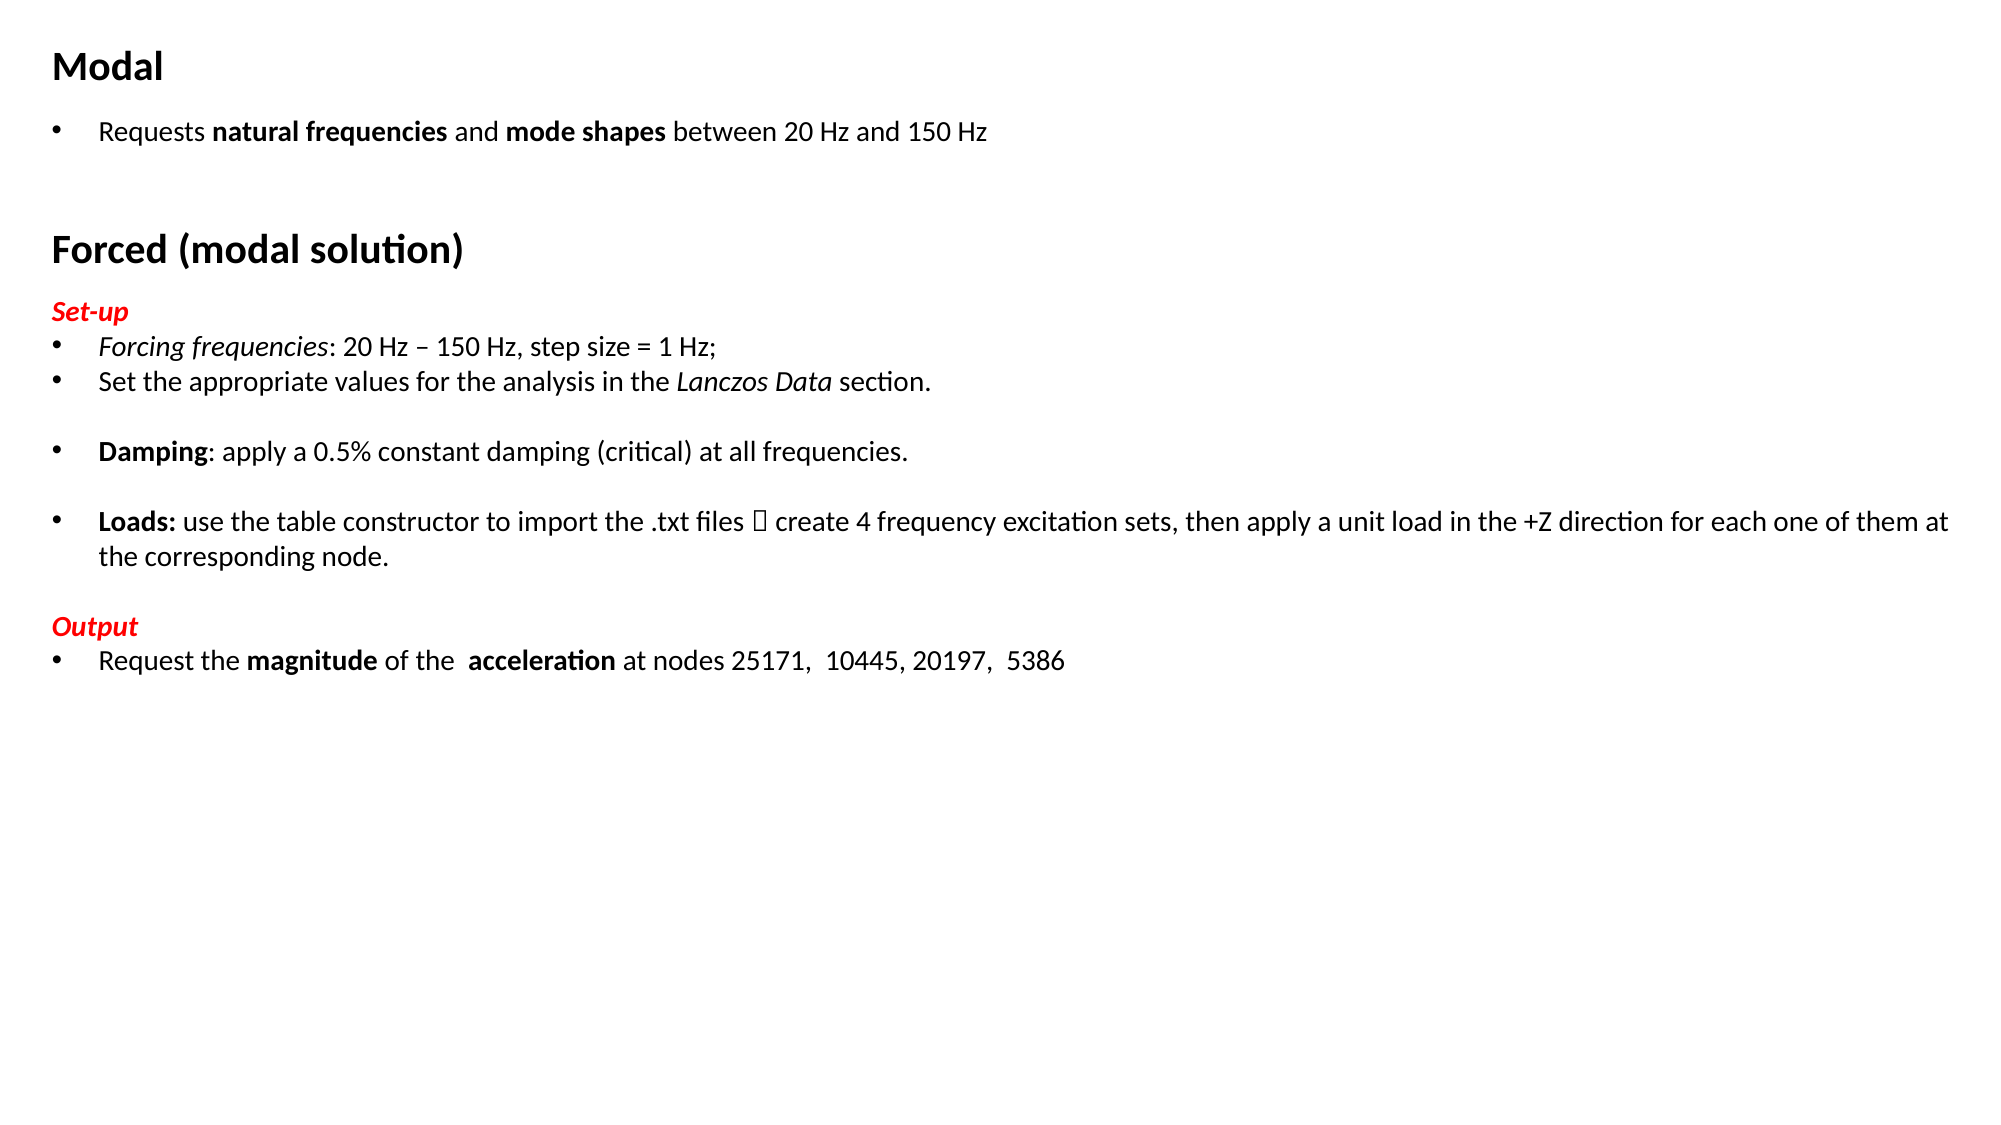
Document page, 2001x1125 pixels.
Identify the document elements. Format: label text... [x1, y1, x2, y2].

text_box Modal [37, 31, 715, 96]
text_box Forced (modal solution) [37, 214, 715, 280]
text_box Requests natural frequencies and mode shapes between 20 Hz and 150 Hz [36, 104, 1435, 155]
text_box Set-up Forcing frequencies: 20 Hz – 150 Hz, step size = 1 Hz; Set the appropriate values for the analysis in the Lanczos Data section. Damping: apply a 0.5% constant damping (critical) at all frequencies. Loads: use the table constructor to import the .txt files  create 4 frequency excitation sets, then apply a unit load in the +Z direction for each one of them at the corresponding node. Output Request the magnitude of the acceleration at nodes 25171, 10445, 20197, 5386 [37, 284, 1968, 719]
